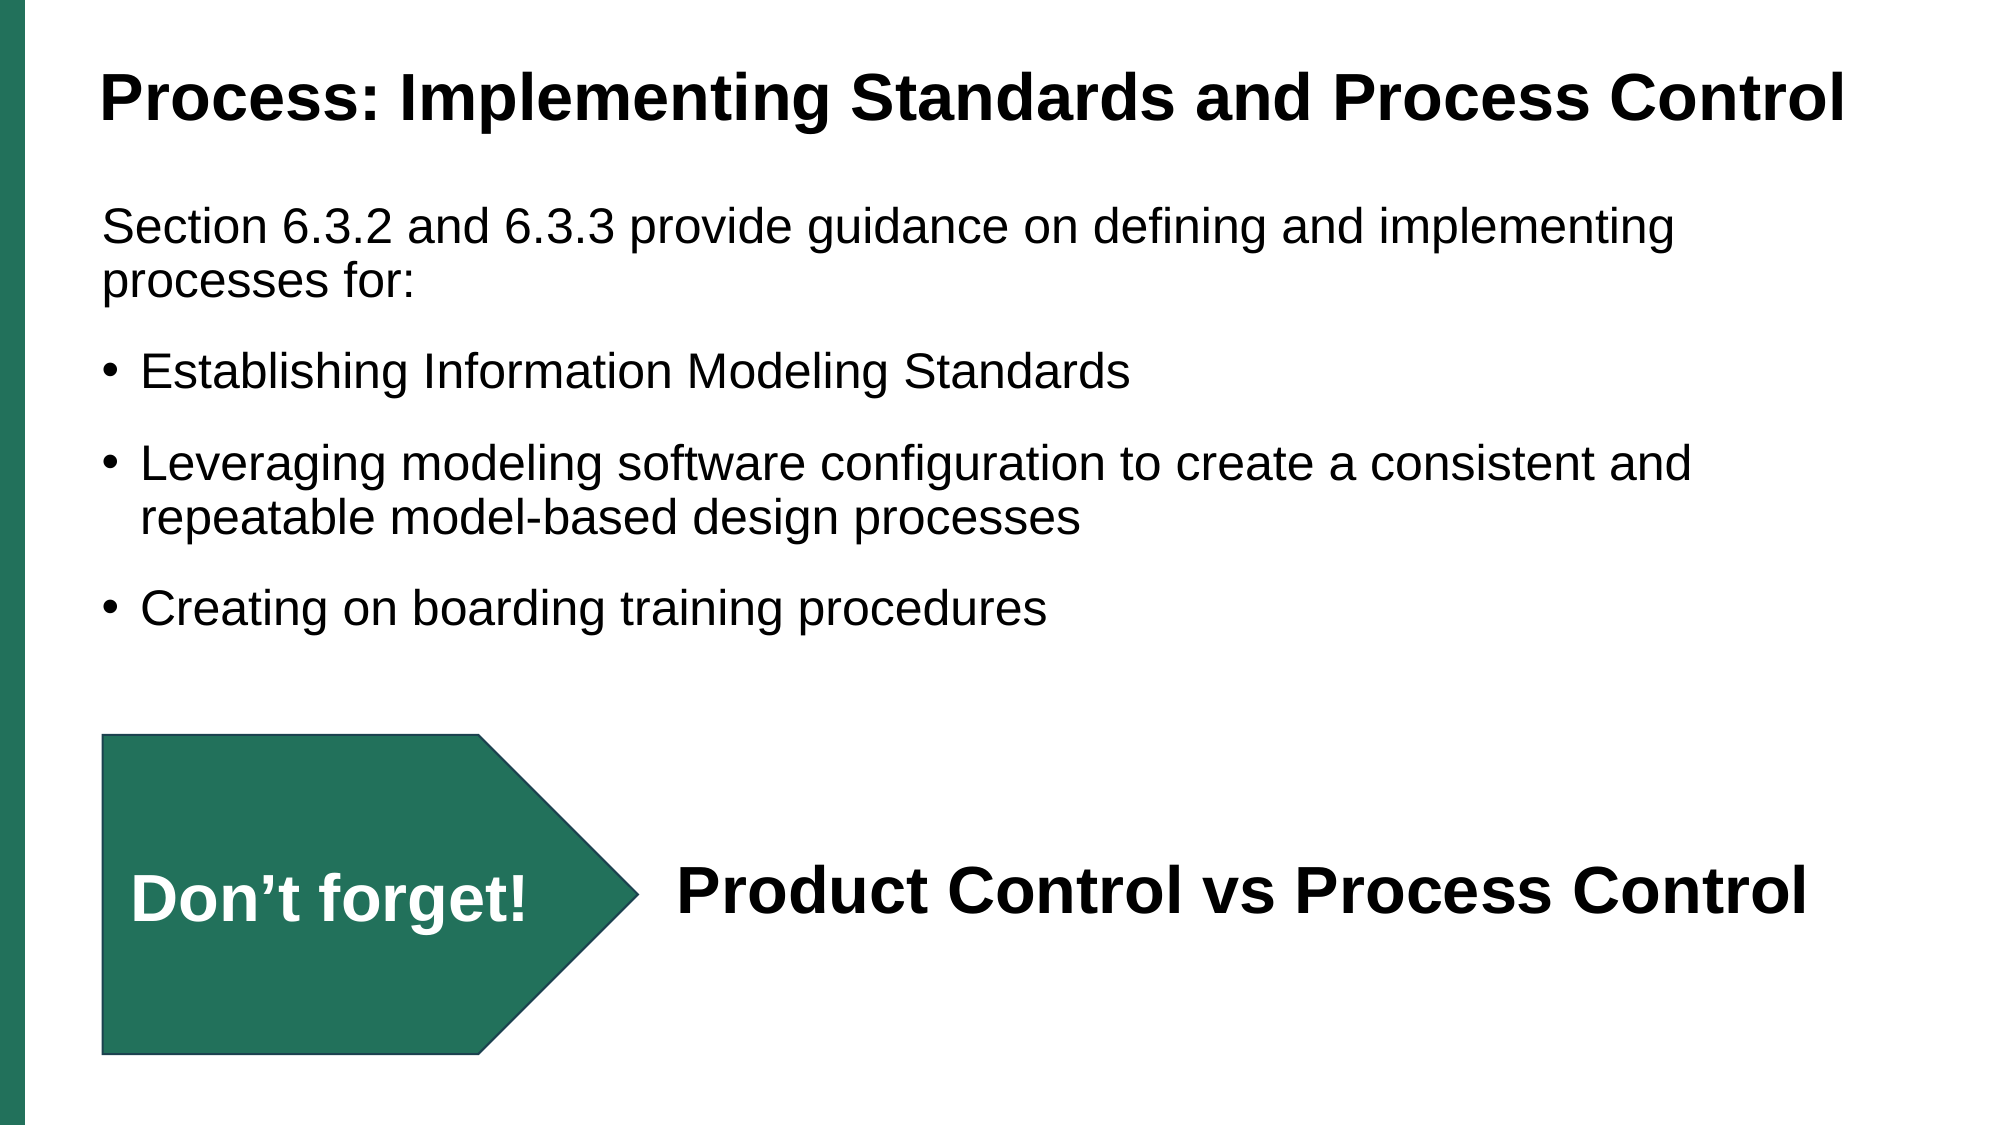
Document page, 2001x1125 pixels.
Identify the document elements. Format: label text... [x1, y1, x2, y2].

title Process: Implementing Standards and Process Control [99, 62, 1900, 200]
text_box Don’t forget! [101, 733, 640, 1056]
text_box Product Control vs Process Control [676, 856, 1898, 994]
list Section 6.3.2 and 6.3.3 provide guidance on defining and implementing processes for: Establishing Information Modeling Standards Leveraging modeling software configuration to create a consistent and repeatable model-based design processes Creating on boarding training procedures [101, 200, 1902, 1038]
